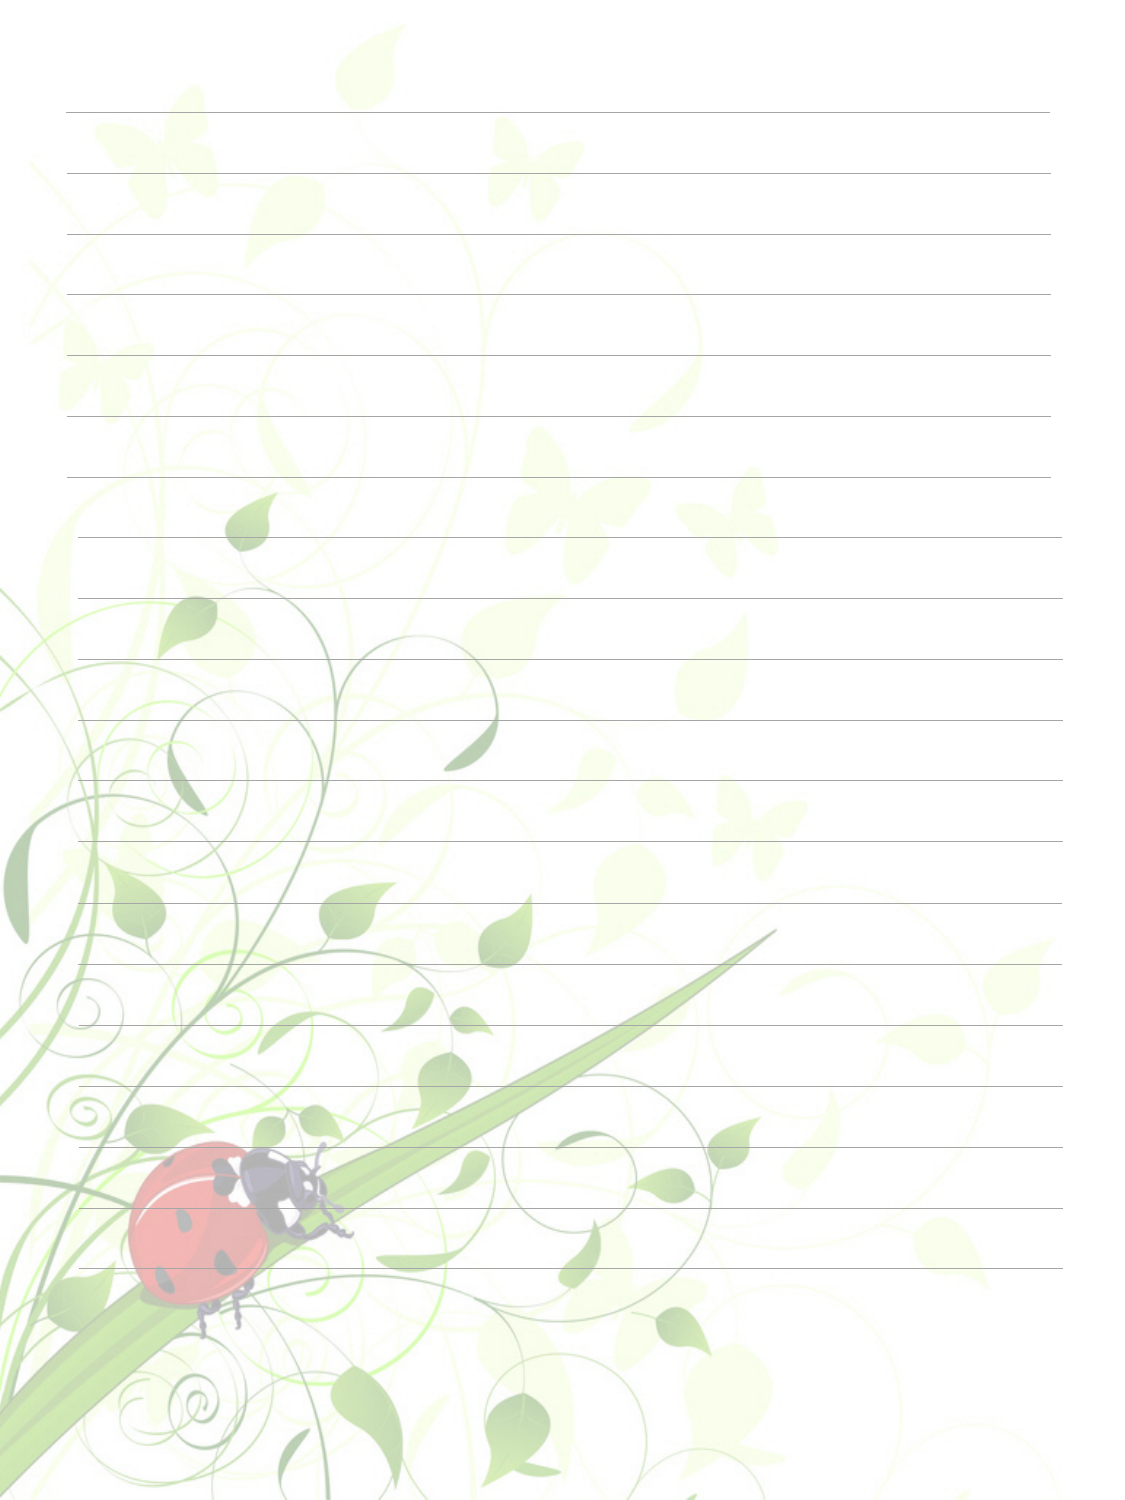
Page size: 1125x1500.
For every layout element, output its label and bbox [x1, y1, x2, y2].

text_box [78, 903, 1063, 1269]
text_box [78, 537, 1063, 842]
picture [0, 0, 1125, 1500]
text_box [66, 112, 1051, 478]
